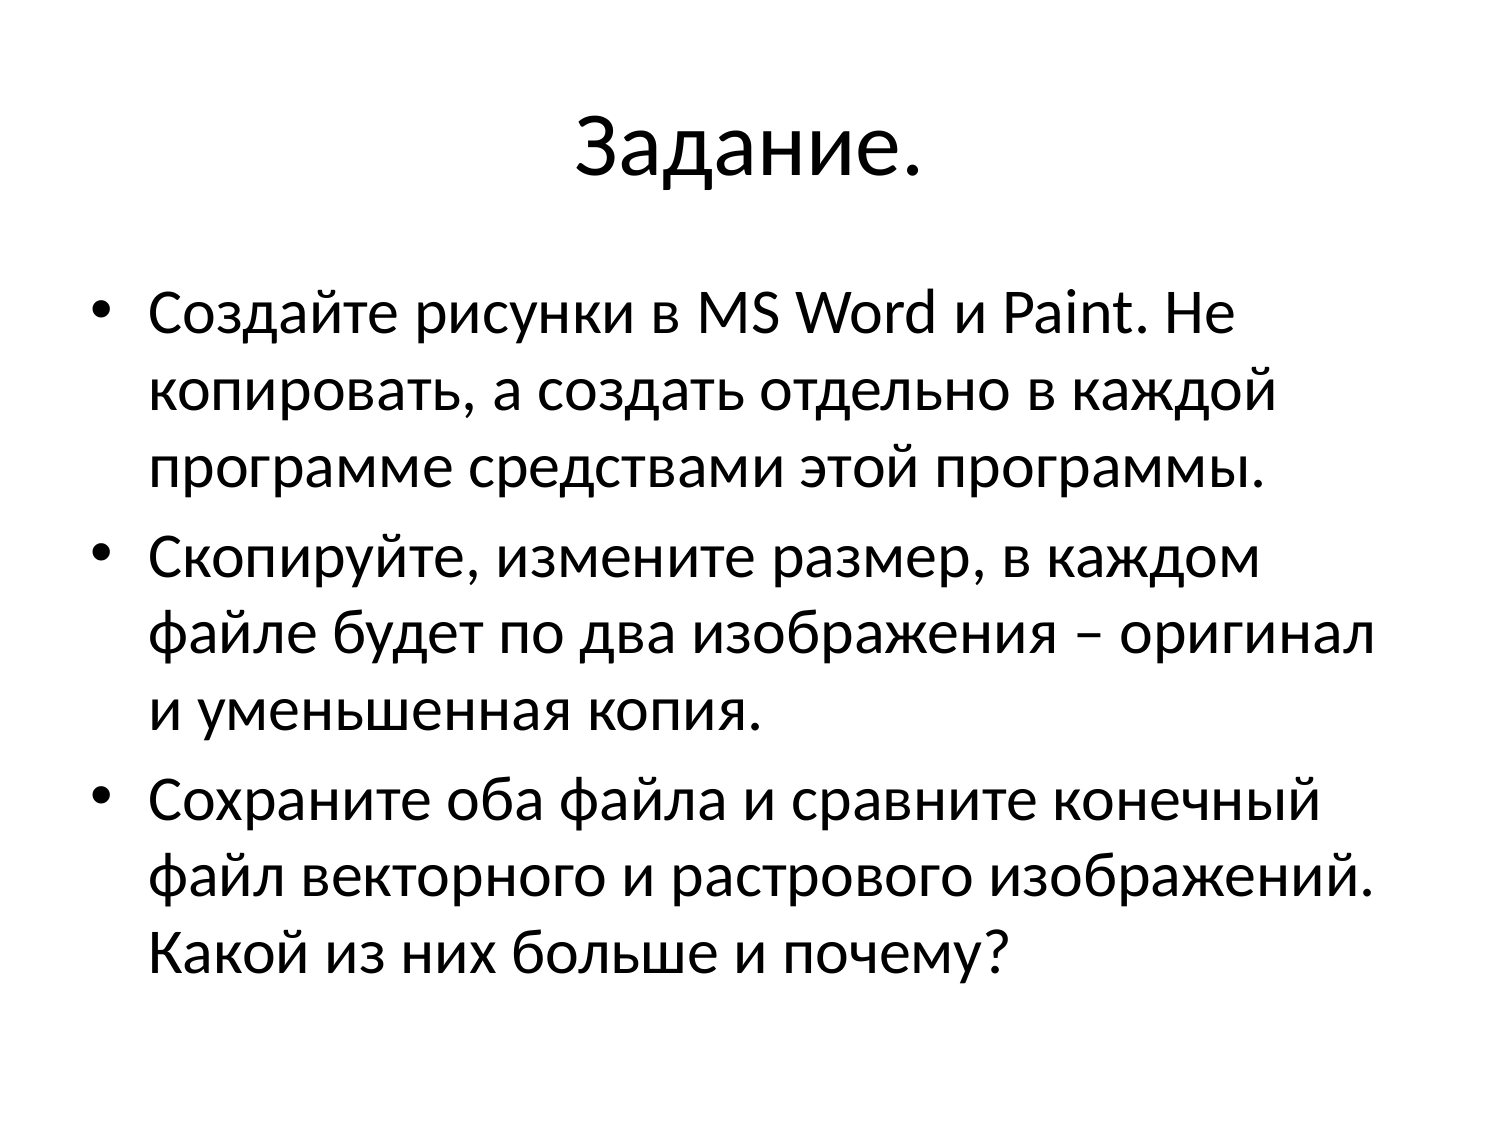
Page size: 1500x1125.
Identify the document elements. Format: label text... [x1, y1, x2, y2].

title Задание. [75, 45, 1425, 233]
list Создайте рисунки в MS Word и Paint. Не копировать, а создать отдельно в каждой программе средствами этой программы. Скопируйте, измените размер, в каждом файле будет по два изображения – оригинал и уменьшенная копия. Сохраните оба файла и сравните конечный файл векторного и растрового изображений. Какой из них больше и почему? [75, 262, 1425, 1005]
